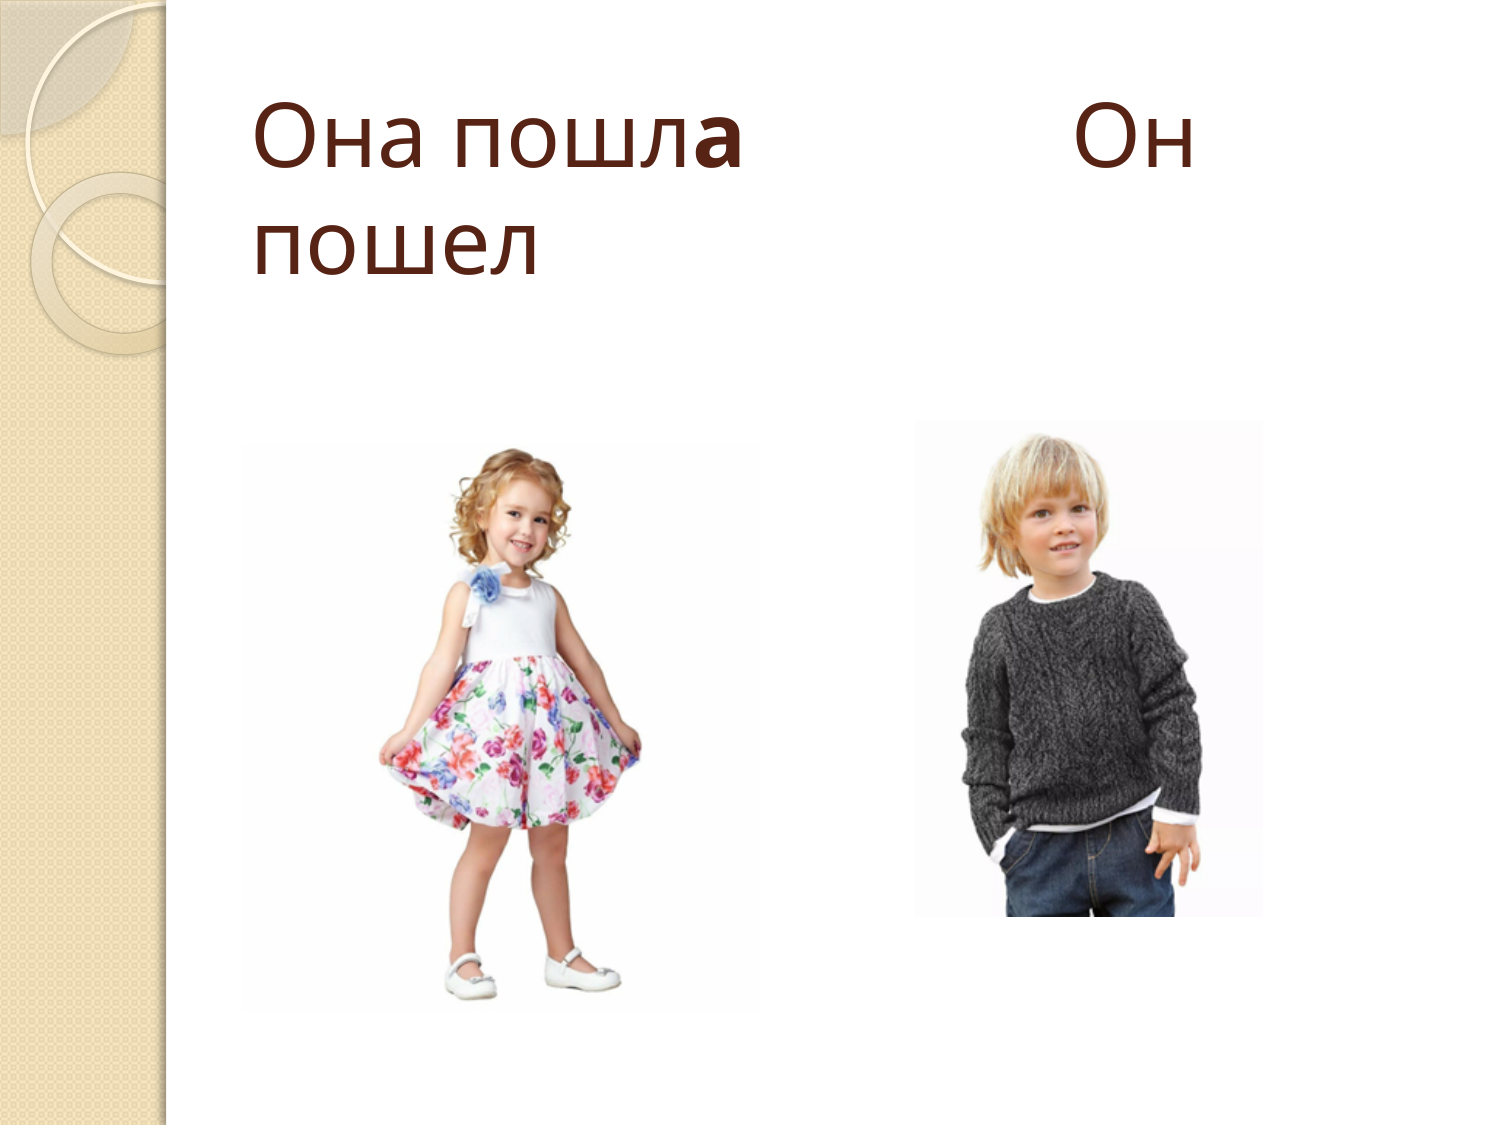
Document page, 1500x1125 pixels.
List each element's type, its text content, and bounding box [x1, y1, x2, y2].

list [241, 444, 760, 1012]
title Она пошла Он пошел [235, 45, 1466, 433]
picture [915, 420, 1264, 918]
